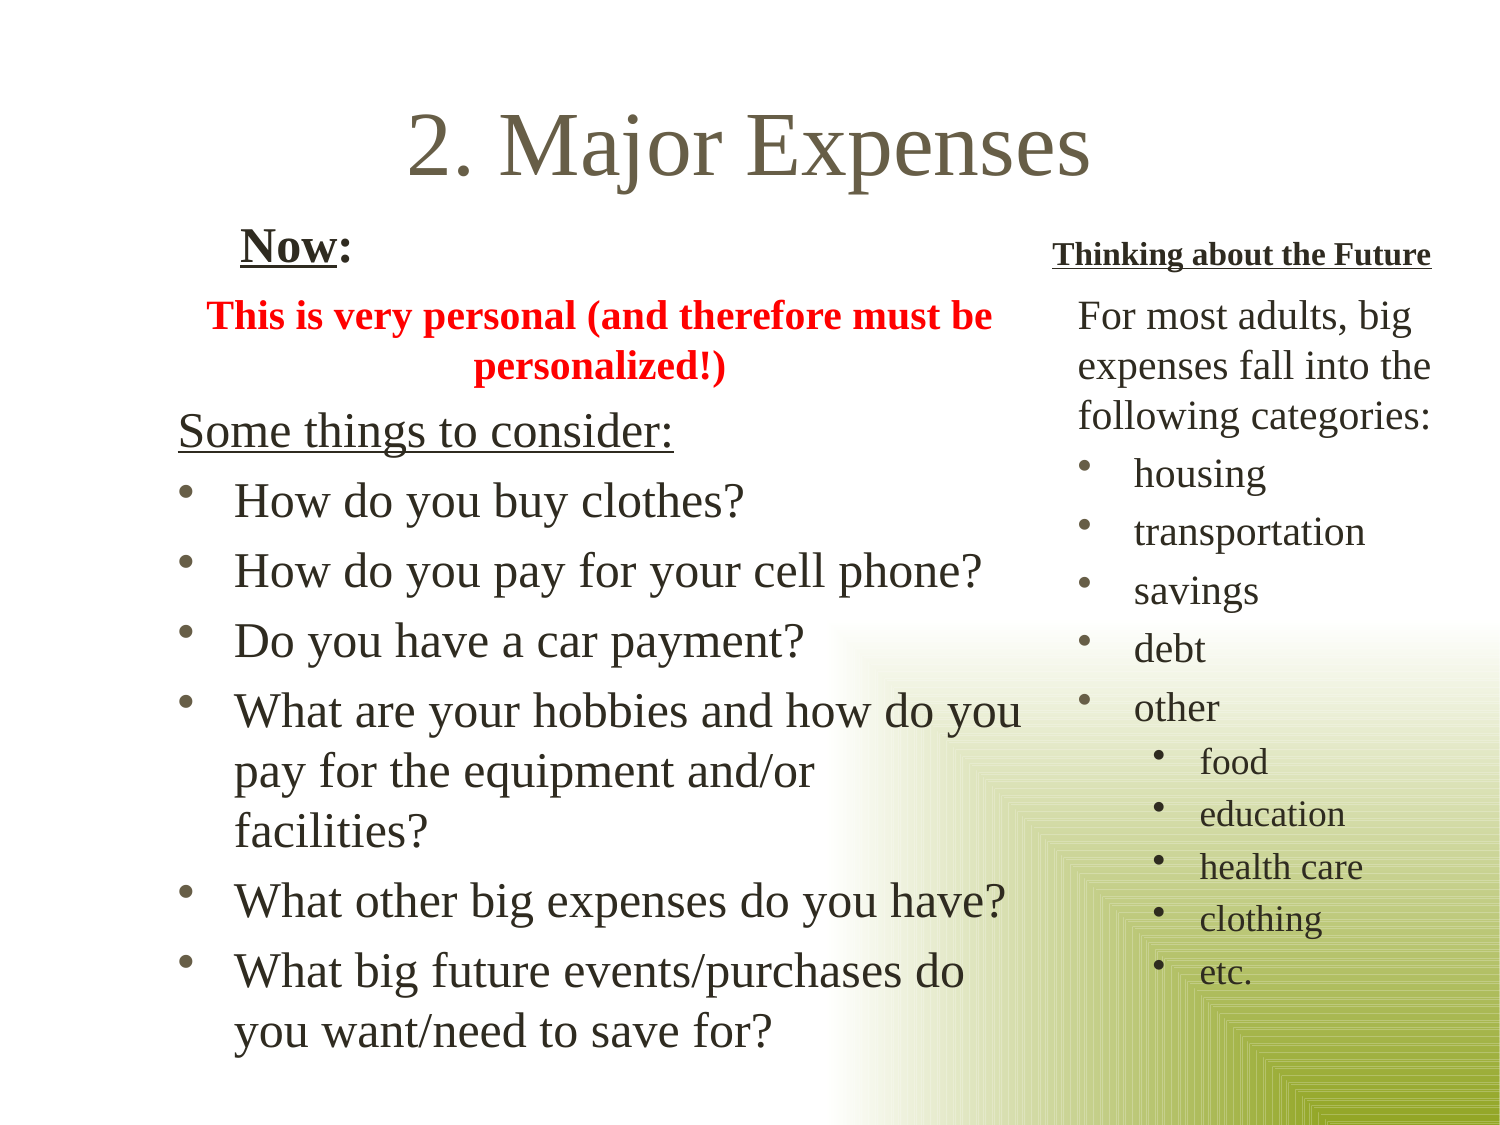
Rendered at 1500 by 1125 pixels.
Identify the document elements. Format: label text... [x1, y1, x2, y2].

list Now: [225, 174, 1037, 279]
title 2. Major Expenses [75, 45, 1425, 233]
list This is very personal (and therefore must be personalized!) Some things to consider: How do you buy clothes? How do you pay for your cell phone? Do you have a car payment? What are your hobbies and how do you pay for the equipment and/or facilities? What other big expenses do you have? What big future events/purchases do you want/need to save for? [162, 279, 1038, 1066]
list For most adults, big expenses fall into the following categories: housing transportation savings debt other food education health care clothing etc. [1062, 279, 1500, 1125]
list Thinking about the Future [1037, 174, 1463, 280]
